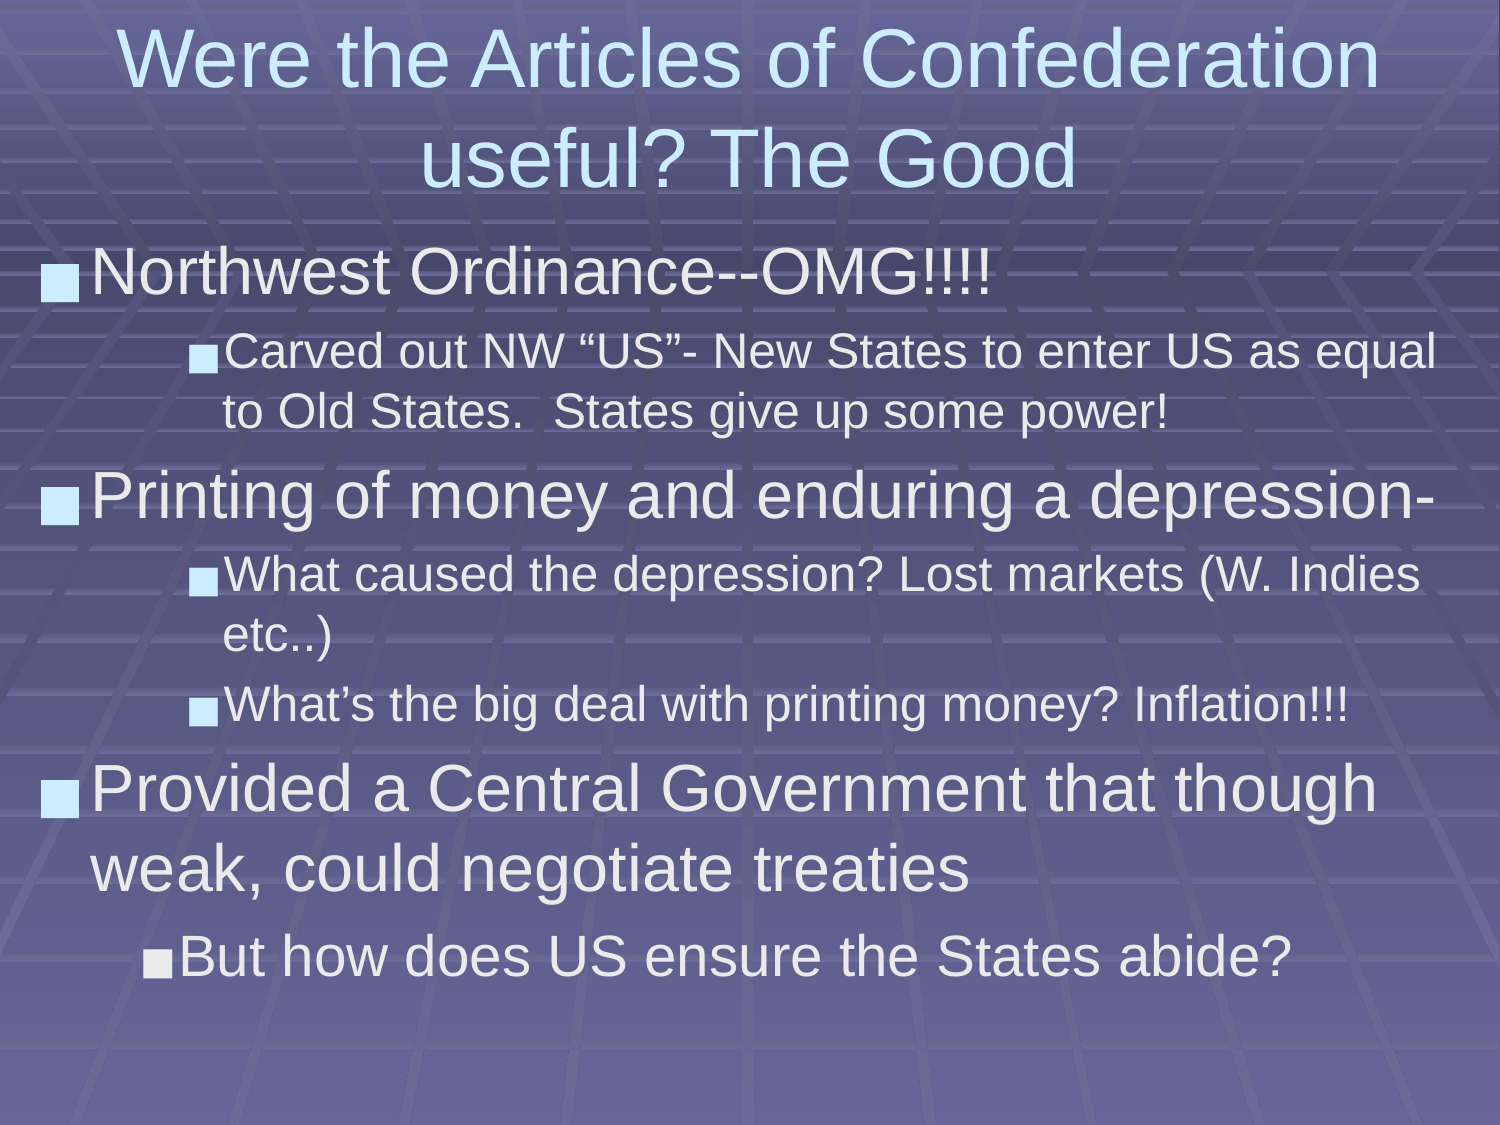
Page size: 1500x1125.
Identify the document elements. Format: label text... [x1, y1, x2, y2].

title Were the Articles of Confederation useful? The Good [74, 9, 1425, 198]
list Northwest Ordinance--OMG!!!! Carved out NW “US”- New States to enter US as equal to Old States. States give up some power! Printing of money and enduring a depression- What caused the depression? Lost markets (W. Indies etc..) What’s the big deal with printing money? Inflation!!! Provided a Central Government that though weak, could negotiate treaties But how does US ensure the States abide? [19, 220, 1478, 959]
